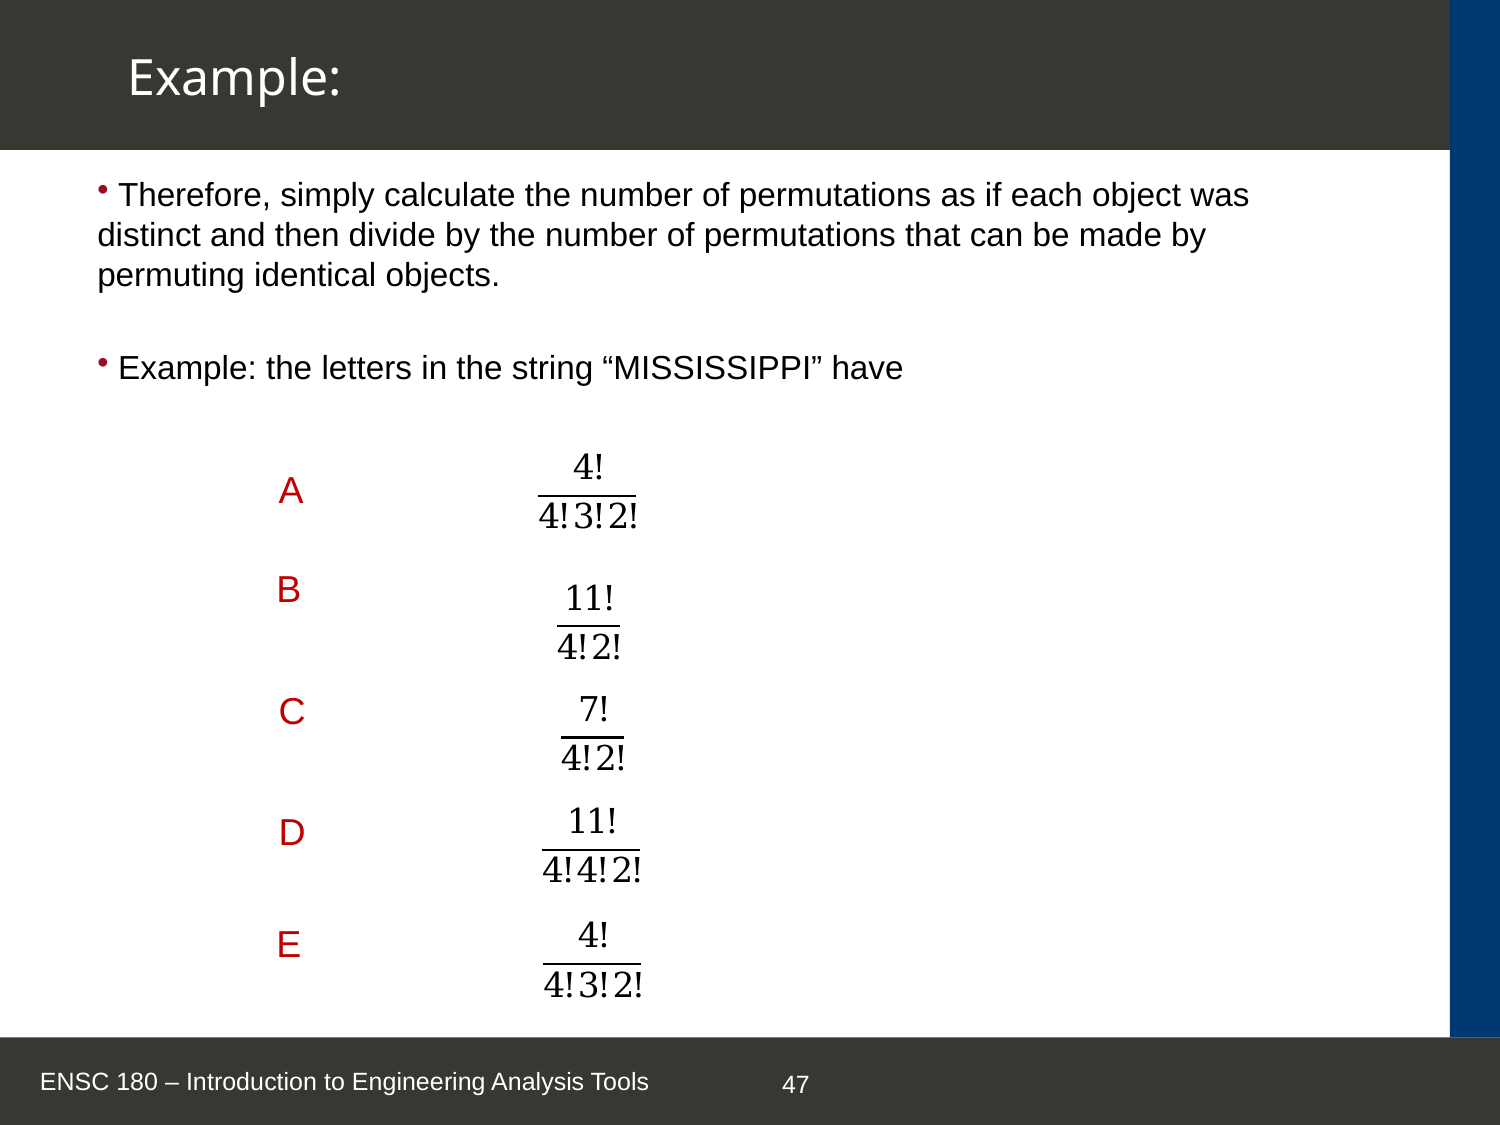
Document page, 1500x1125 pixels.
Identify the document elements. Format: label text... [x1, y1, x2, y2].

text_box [189, 451, 984, 567]
title Example: [112, 37, 1450, 138]
footer ENSC 180 – Introduction to Engineering Analysis Tools [24, 1057, 740, 1113]
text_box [192, 582, 982, 696]
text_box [192, 805, 988, 920]
text_box Therefore, simply calculate the number of permutations as if each object was distinct and then divide by the number of permutations that can be made by permuting identical objects. Example: the letters in the string “MISSISSIPPI” have [82, 119, 1358, 429]
text_box B [261, 575, 341, 581]
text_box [196, 693, 986, 804]
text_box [194, 920, 989, 1036]
